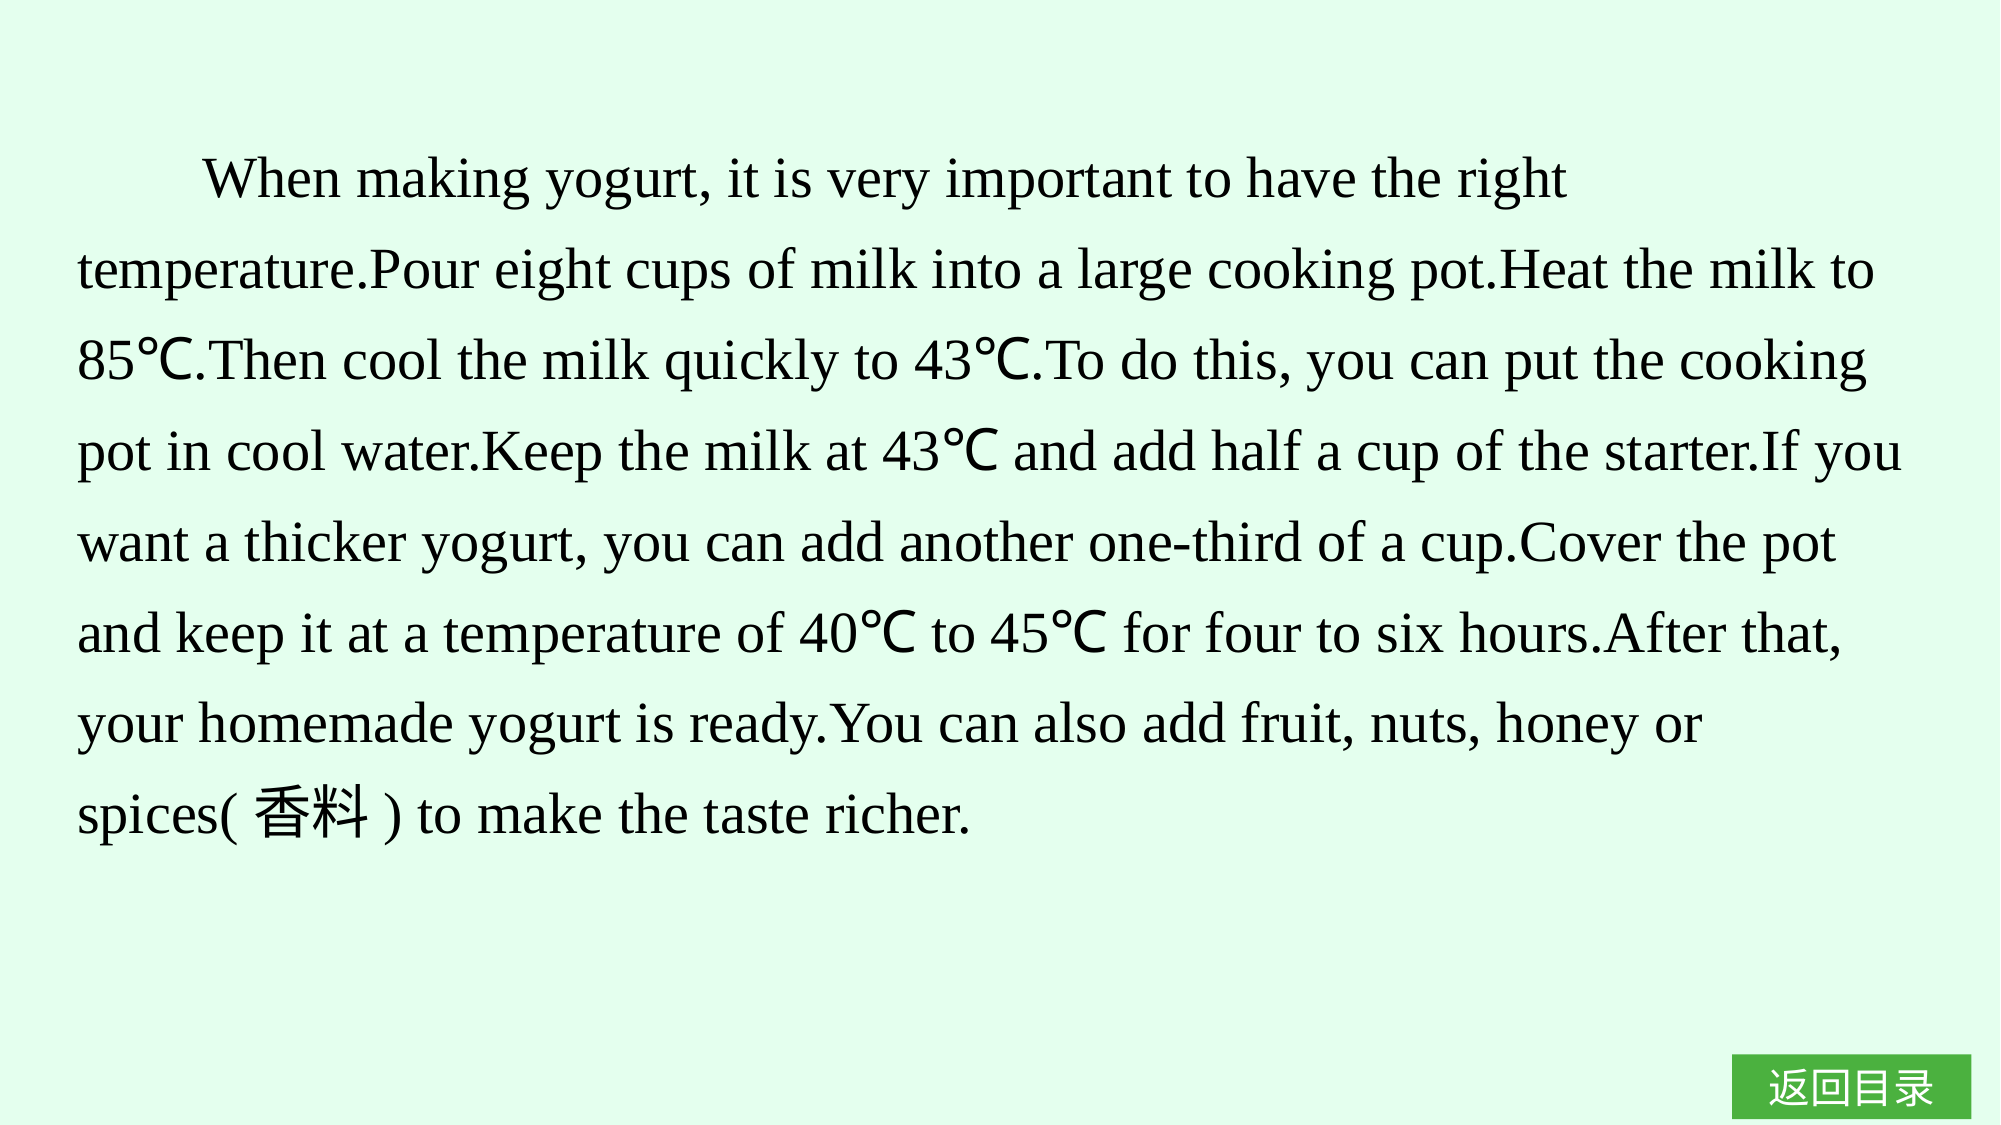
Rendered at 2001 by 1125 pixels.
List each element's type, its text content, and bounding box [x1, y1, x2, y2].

text_box When making yogurt, it is very important to have the right temperature.Pour eight cups of milk into a large cooking pot.Heat the milk to 85℃.Then cool the milk quickly to 43℃.To do this, you can put the cooking pot in cool water.Keep the milk at 43℃ and add half a cup of the starter.If you want a thicker yogurt, you can add another one-third of a cup.Cover the pot and keep it at a temperature of 40℃ to 45℃ for four to six hours.After that, your homemade yogurt is ready.You can also add fruit, nuts, honey or spices(香料) to make the taste richer. [62, 110, 1938, 853]
